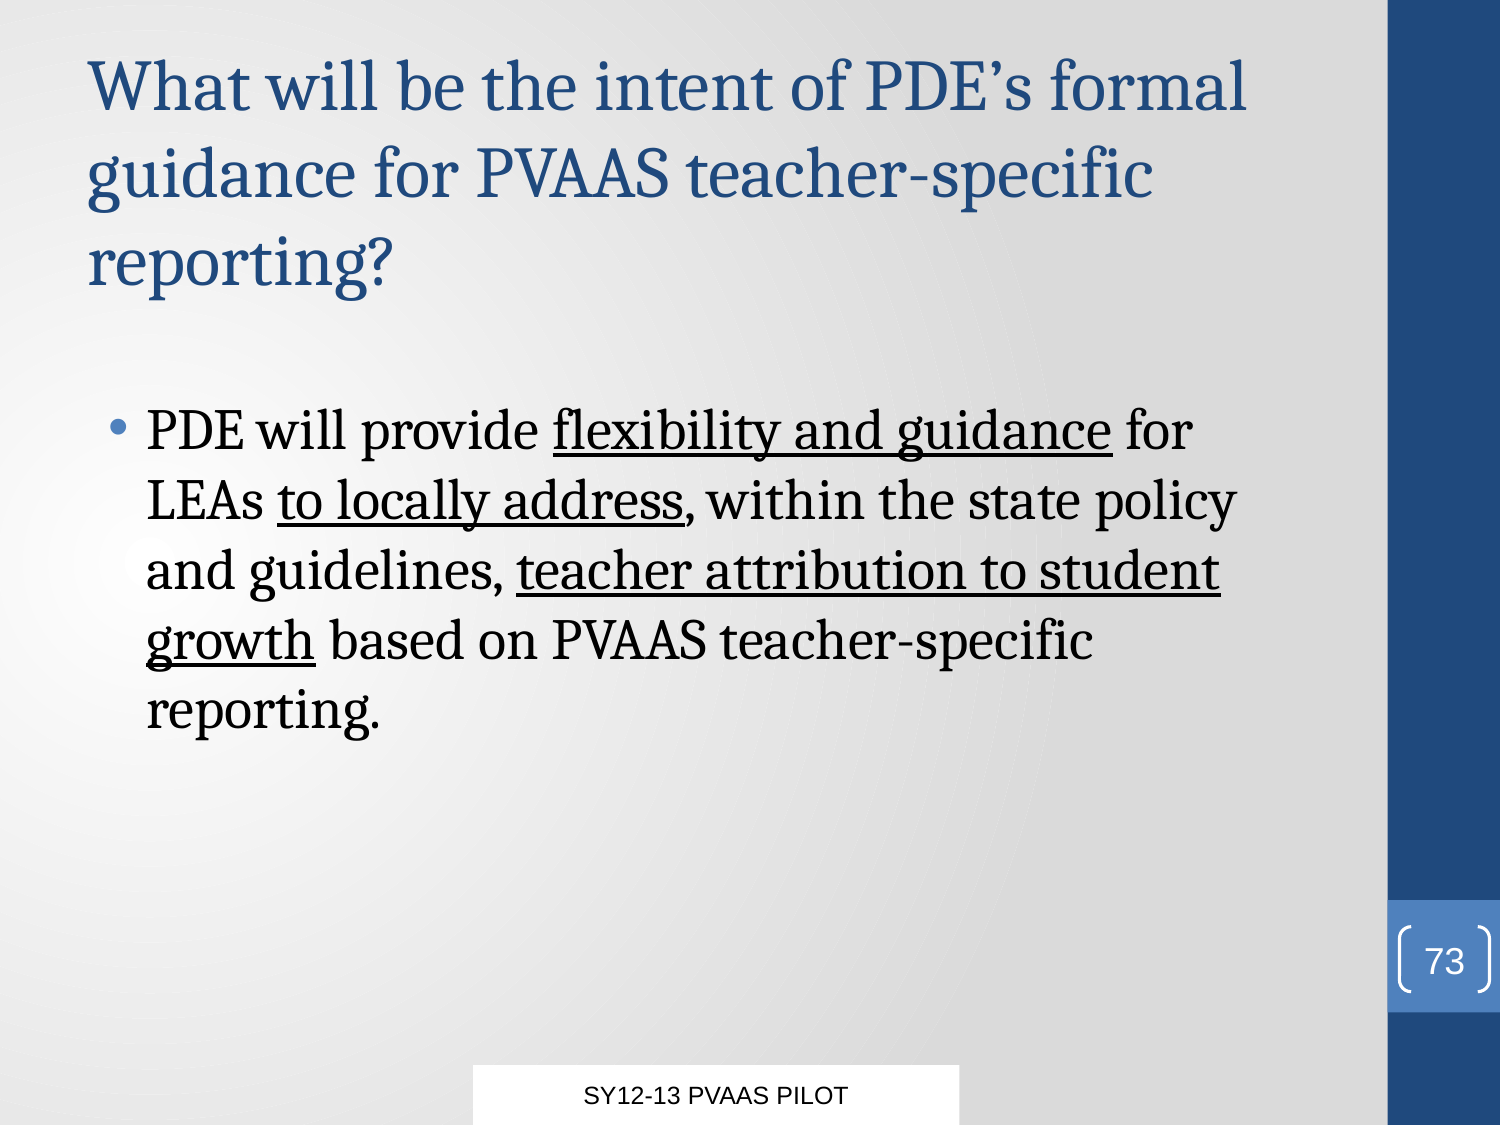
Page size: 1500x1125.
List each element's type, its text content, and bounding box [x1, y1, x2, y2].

slide_number 73 [1397, 925, 1492, 994]
footer SY12-13 PVAAS PILOT [473, 1065, 960, 1125]
title What will be the intent of PDE’s formal guidance for PVAAS teacher-specific reporting? [72, 118, 1323, 306]
list PDE will provide flexibility and guidance for LEAs to locally address, within the state policy and guidelines, teacher attribution to student growth based on PVAAS teacher-specific reporting. [75, 383, 1325, 1000]
